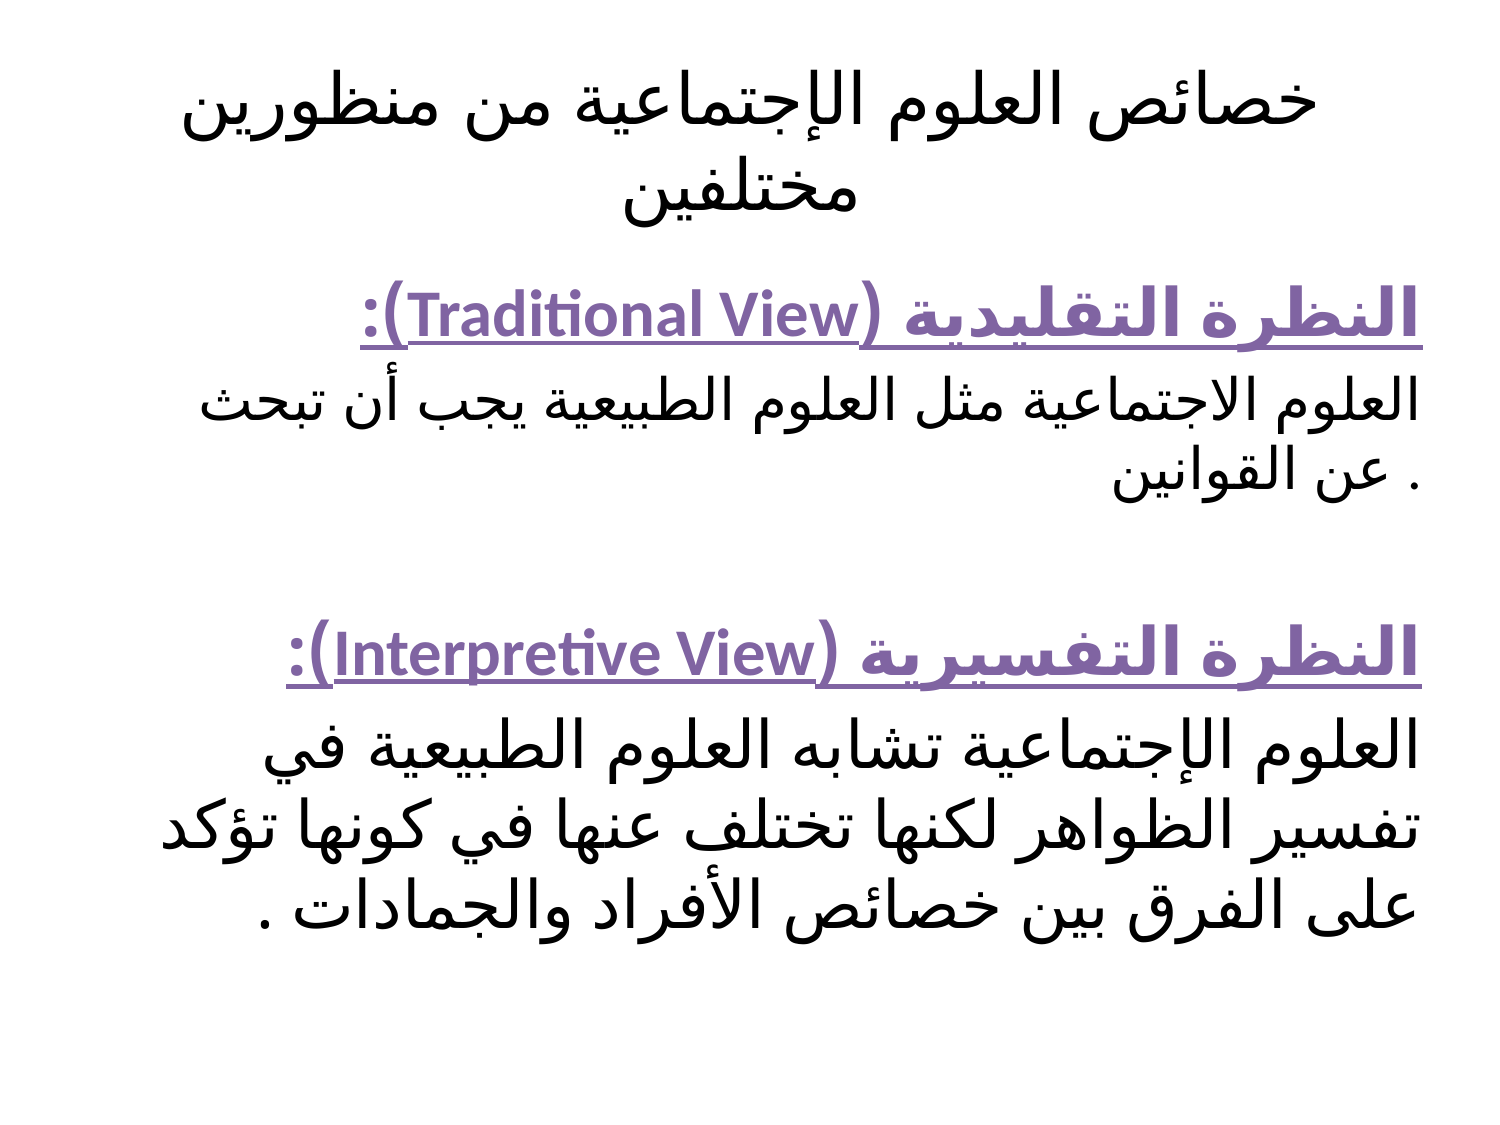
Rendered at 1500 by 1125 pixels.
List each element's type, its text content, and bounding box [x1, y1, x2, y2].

title خصائص العلوم الإجتماعية من منظورين مختلفين [75, 45, 1425, 233]
list النظرة التقليدية (Traditional View): العلوم الاجتماعية مثل العلوم الطبيعية يجب أن تبحث عن القوانين . النظرة التفسيرية (Interpretive View): العلوم الإجتماعية تشابه العلوم الطبيعية في تفسير الظواهر لكنها تختلف عنها في كونها تؤكد على الفرق بين خصائص الأفراد والجمادات . [87, 262, 1438, 1005]
